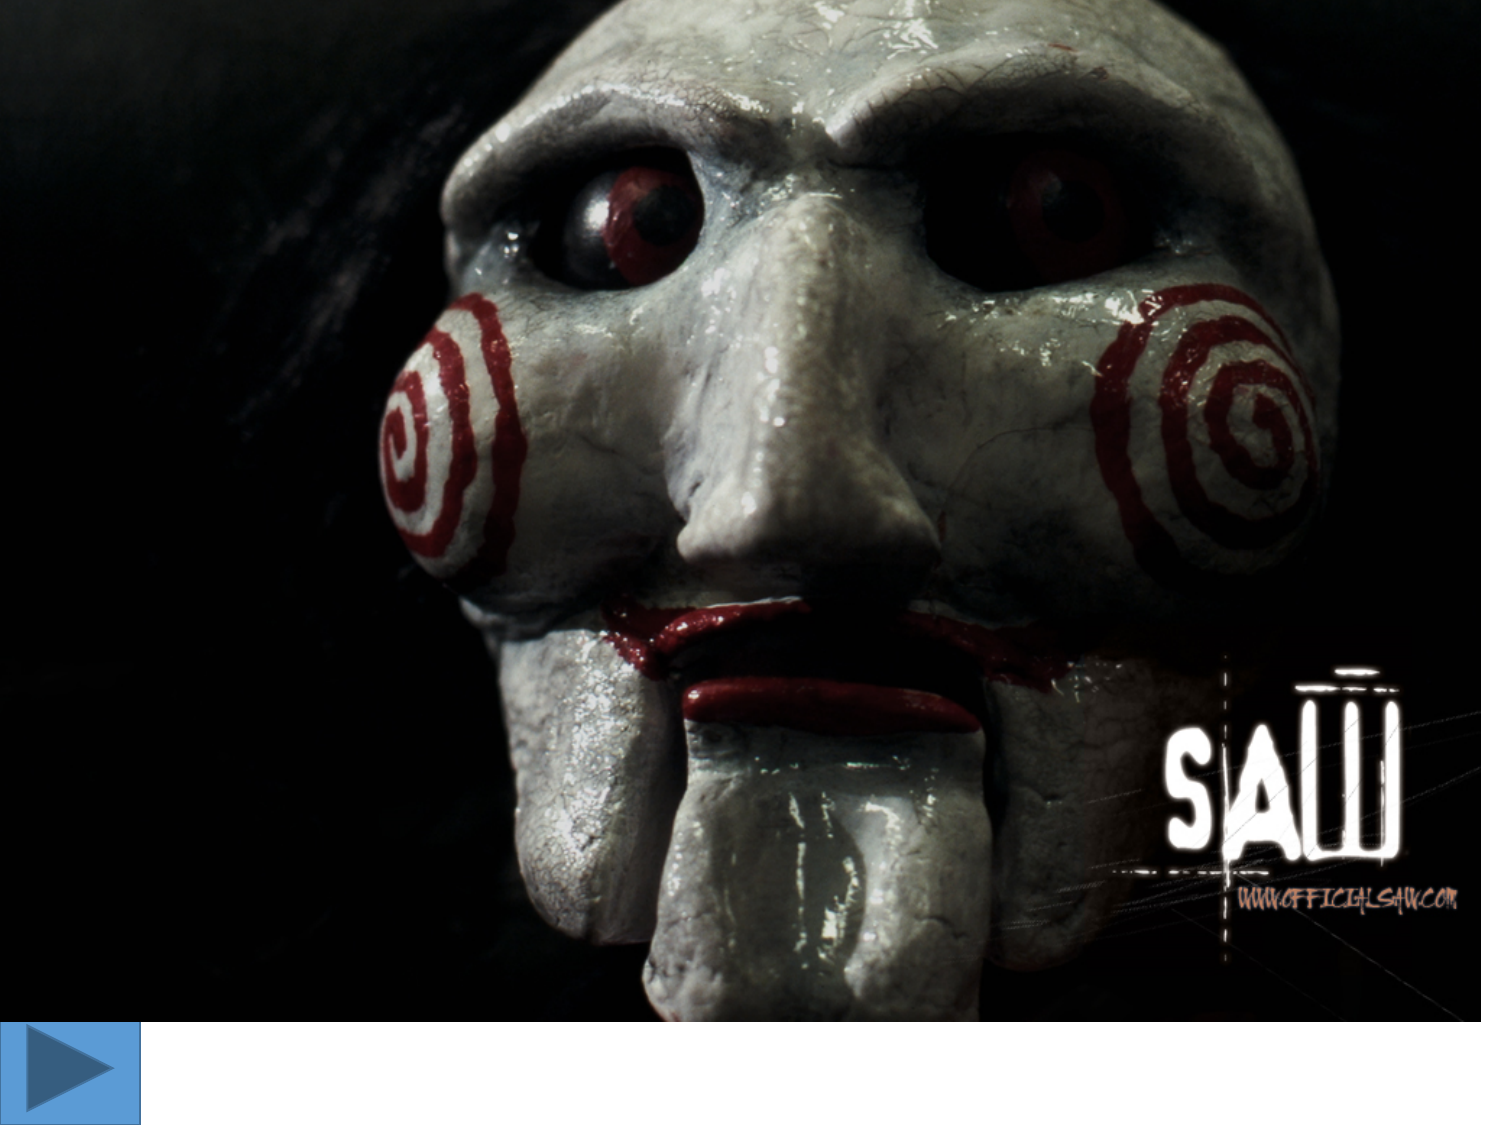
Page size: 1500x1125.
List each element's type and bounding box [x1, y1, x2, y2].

text_box [0, 1022, 141, 1125]
picture [0, 0, 1481, 1022]
